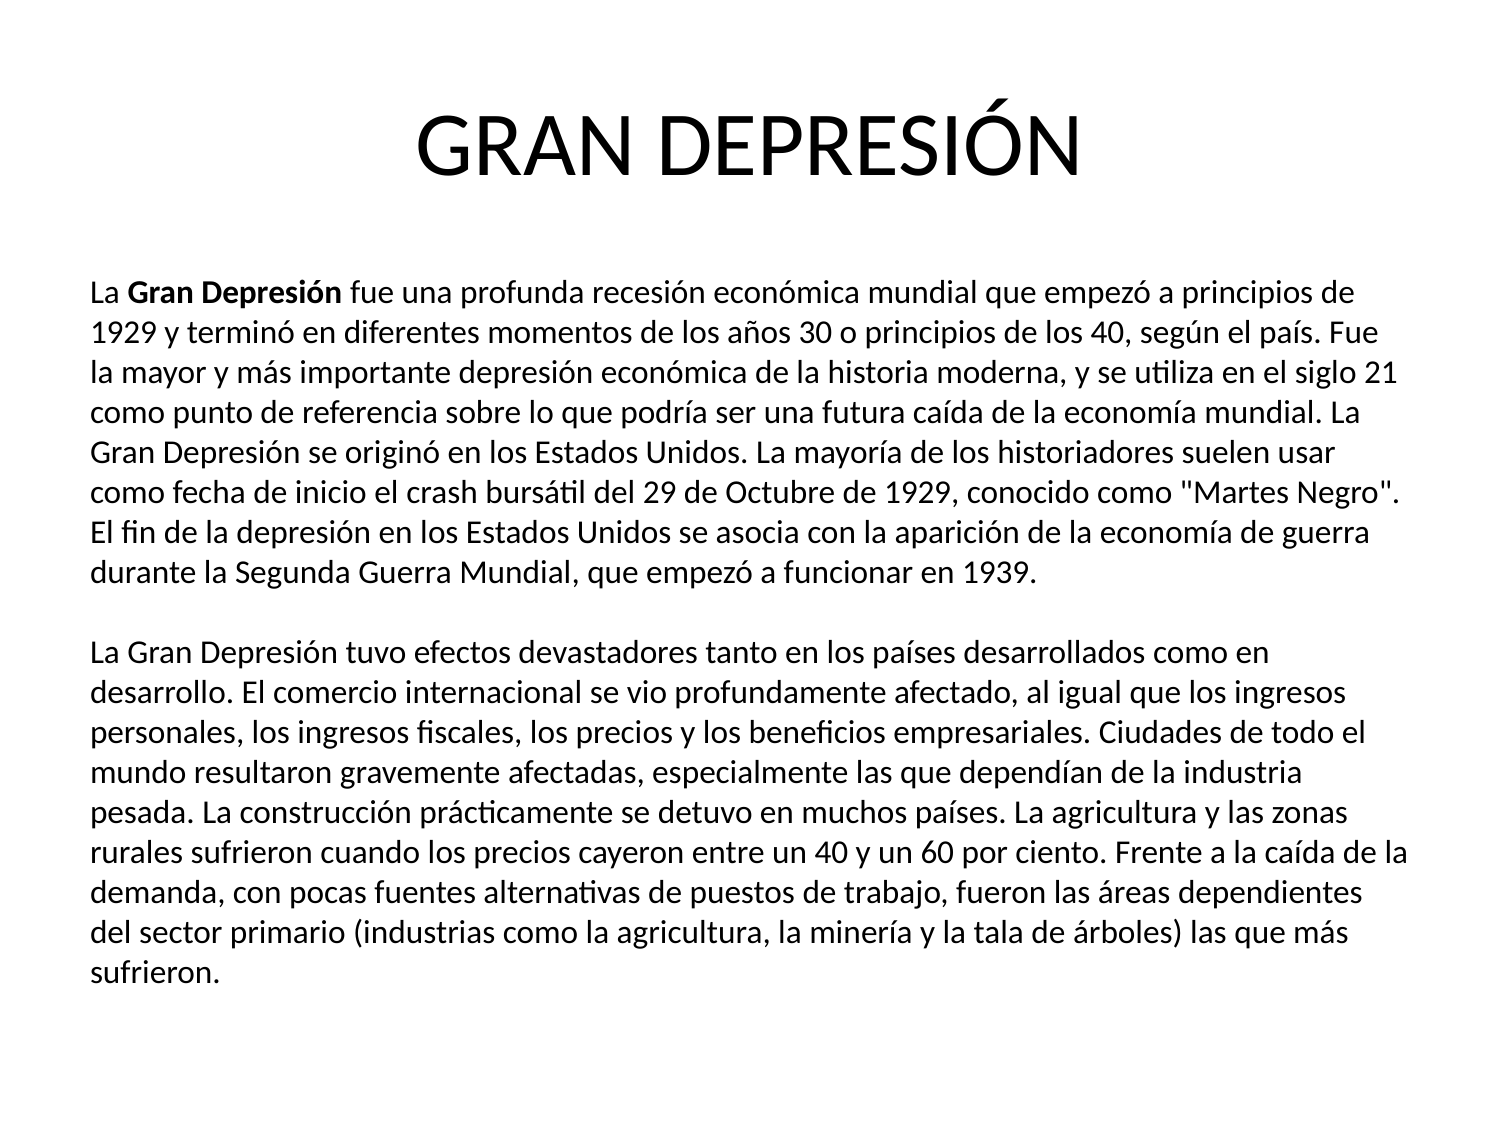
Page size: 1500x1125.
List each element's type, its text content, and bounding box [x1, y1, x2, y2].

list La Gran Depresión fue una profunda recesión económica mundial que empezó a principios de 1929 y terminó en diferentes momentos de los años 30 o principios de los 40, según el país. Fue la mayor y más importante depresión económica de la historia moderna, y se utiliza en el siglo 21 como punto de referencia sobre lo que podría ser una futura caída de la economía mundial. La Gran Depresión se originó en los Estados Unidos. La mayoría de los historiadores suelen usar como fecha de inicio el crash bursátil del 29 de Octubre de 1929, conocido como "Martes Negro". El fin de la depresión en los Estados Unidos se asocia con la aparición de la economía de guerra durante la Segunda Guerra Mundial, que empezó a funcionar en 1939. La Gran Depresión tuvo efectos devastadores tanto en los países desarrollados como en desarrollo. El comercio internacional se vio profundamente afectado, al igual que los ingresos personales, los ingresos fiscales, los precios y los beneficios empresariales. Ciudades de todo el mundo resultaron gravemente afectadas, especialmente las que dependían de la industria pesada. La construcción prácticamente se detuvo en muchos países. La agricultura y las zonas rurales sufrieron cuando los precios cayeron entre un 40 y un 60 por ciento. Frente a la caída de la demanda, con pocas fuentes alternativas de puestos de trabajo, fueron las áreas dependientes del sector primario (industrias como la agricultura, la minería y la tala de árboles) las que más sufrieron. [75, 262, 1425, 1005]
title GRAN DEPRESIÓN [75, 45, 1425, 233]
